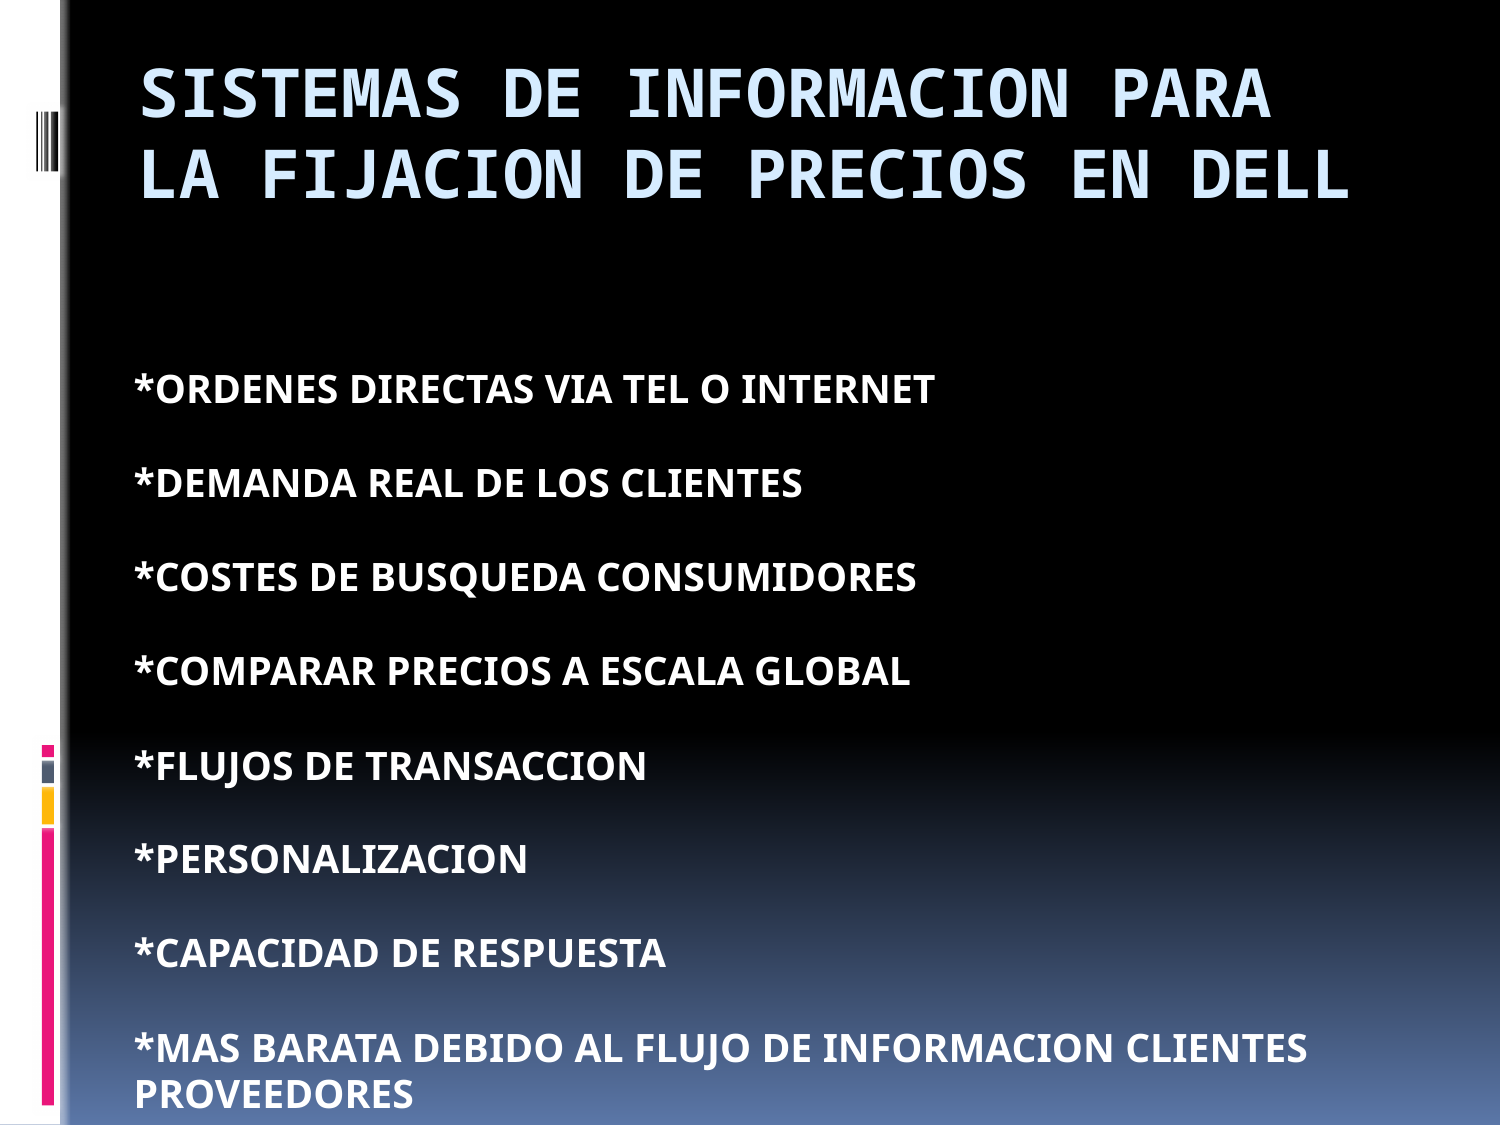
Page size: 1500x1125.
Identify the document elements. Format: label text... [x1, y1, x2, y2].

subtitle *ORDENES DIRECTAS VIA TEL O INTERNET *DEMANDA REAL DE LOS CLIENTES *COSTES DE BUSQUEDA CONSUMIDORES *COMPARAR PRECIOS A ESCALA GLOBAL *FLUJOS DE TRANSACCION *PERSONALIZACION *CAPACIDAD DE RESPUESTA *MAS BARATA DEBIDO AL FLUJO DE INFORMACION CLIENTES PROVEEDORES [117, 357, 1429, 1125]
title SISTEMAS DE INFORMACION PARA LA FIJACION DE PRECIOS EN DELL [123, 42, 1399, 232]
